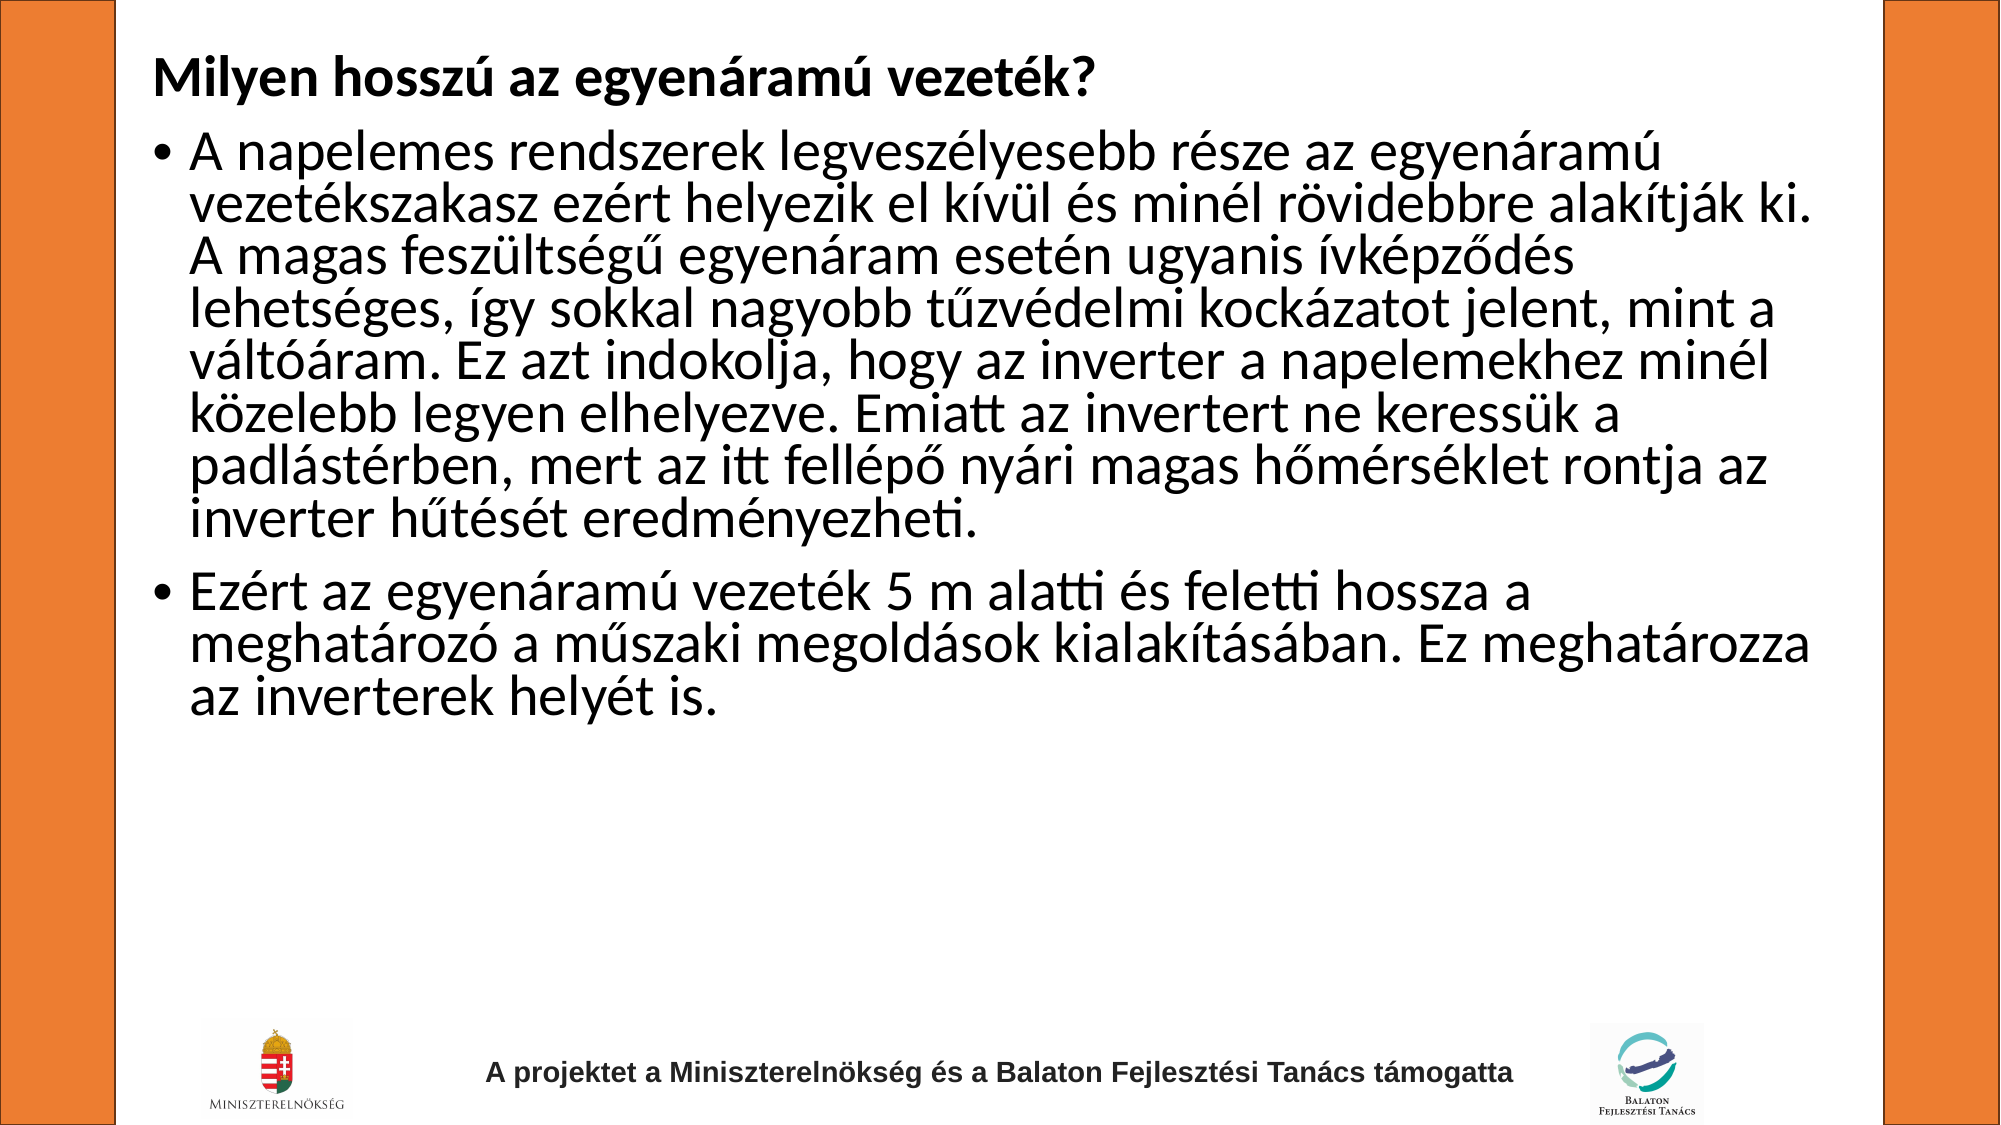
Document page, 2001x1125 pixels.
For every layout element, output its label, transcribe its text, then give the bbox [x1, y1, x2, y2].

picture [201, 1018, 353, 1119]
picture [1590, 1023, 1704, 1125]
list Milyen hosszú az egyenáramú vezeték? A napelemes rendszerek legveszélyesebb része az egyenáramú vezetékszakasz ezért helyezik el kívül és minél rövidebbre alakítják ki. A magas feszültségű egyenáram esetén ugyanis ívképződés lehetséges, így sokkal nagyobb tűzvédelmi kockázatot jelent, mint a váltóáram. Ez azt indokolja, hogy az inverter a napelemekhez minél közelebb legyen elhelyezve. Emiatt az invertert ne keressük a padlástérben, mert az itt fellépő nyári magas hőmérséklet rontja az inverter hűtését eredményezheti. Ezért az egyenáramú vezeték 5 m alatti és feletti hossza a meghatározó a műszaki megoldások kialakításában. Ez meghatározza az inverterek helyét is. [137, 47, 1863, 1014]
